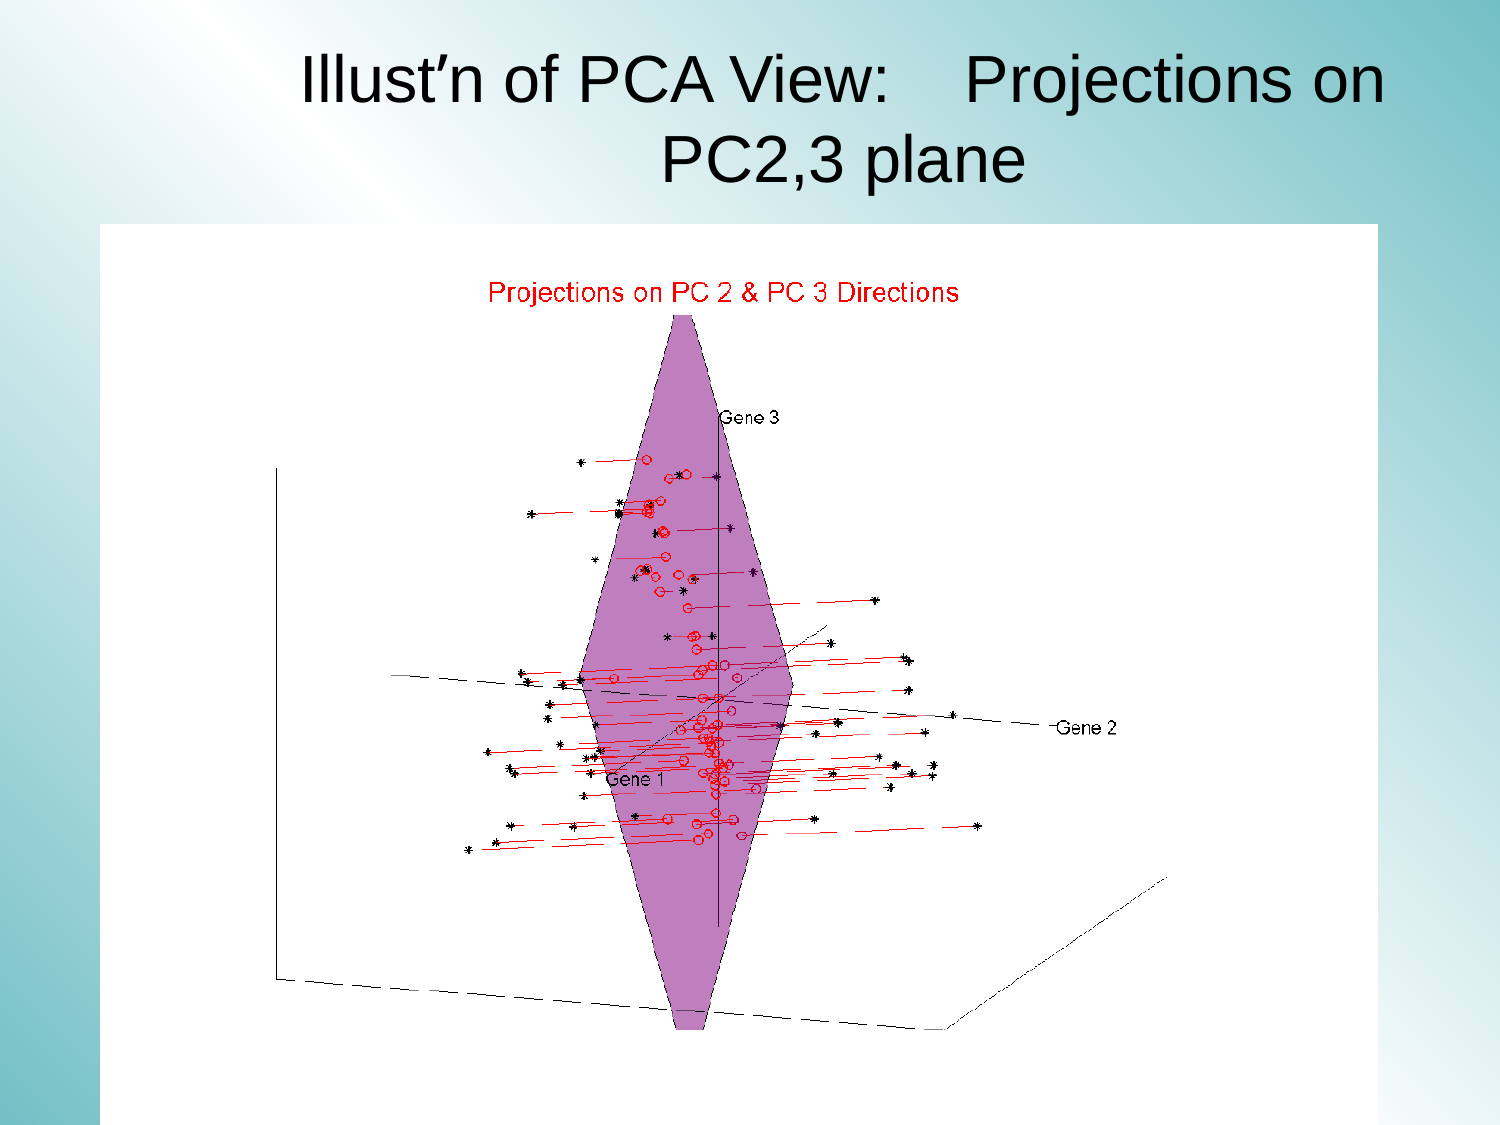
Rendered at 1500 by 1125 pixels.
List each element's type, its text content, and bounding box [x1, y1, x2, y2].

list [99, 224, 1378, 1125]
title Illust’n of PCA View: Projections on PC2,3 plane [237, 75, 1450, 156]
